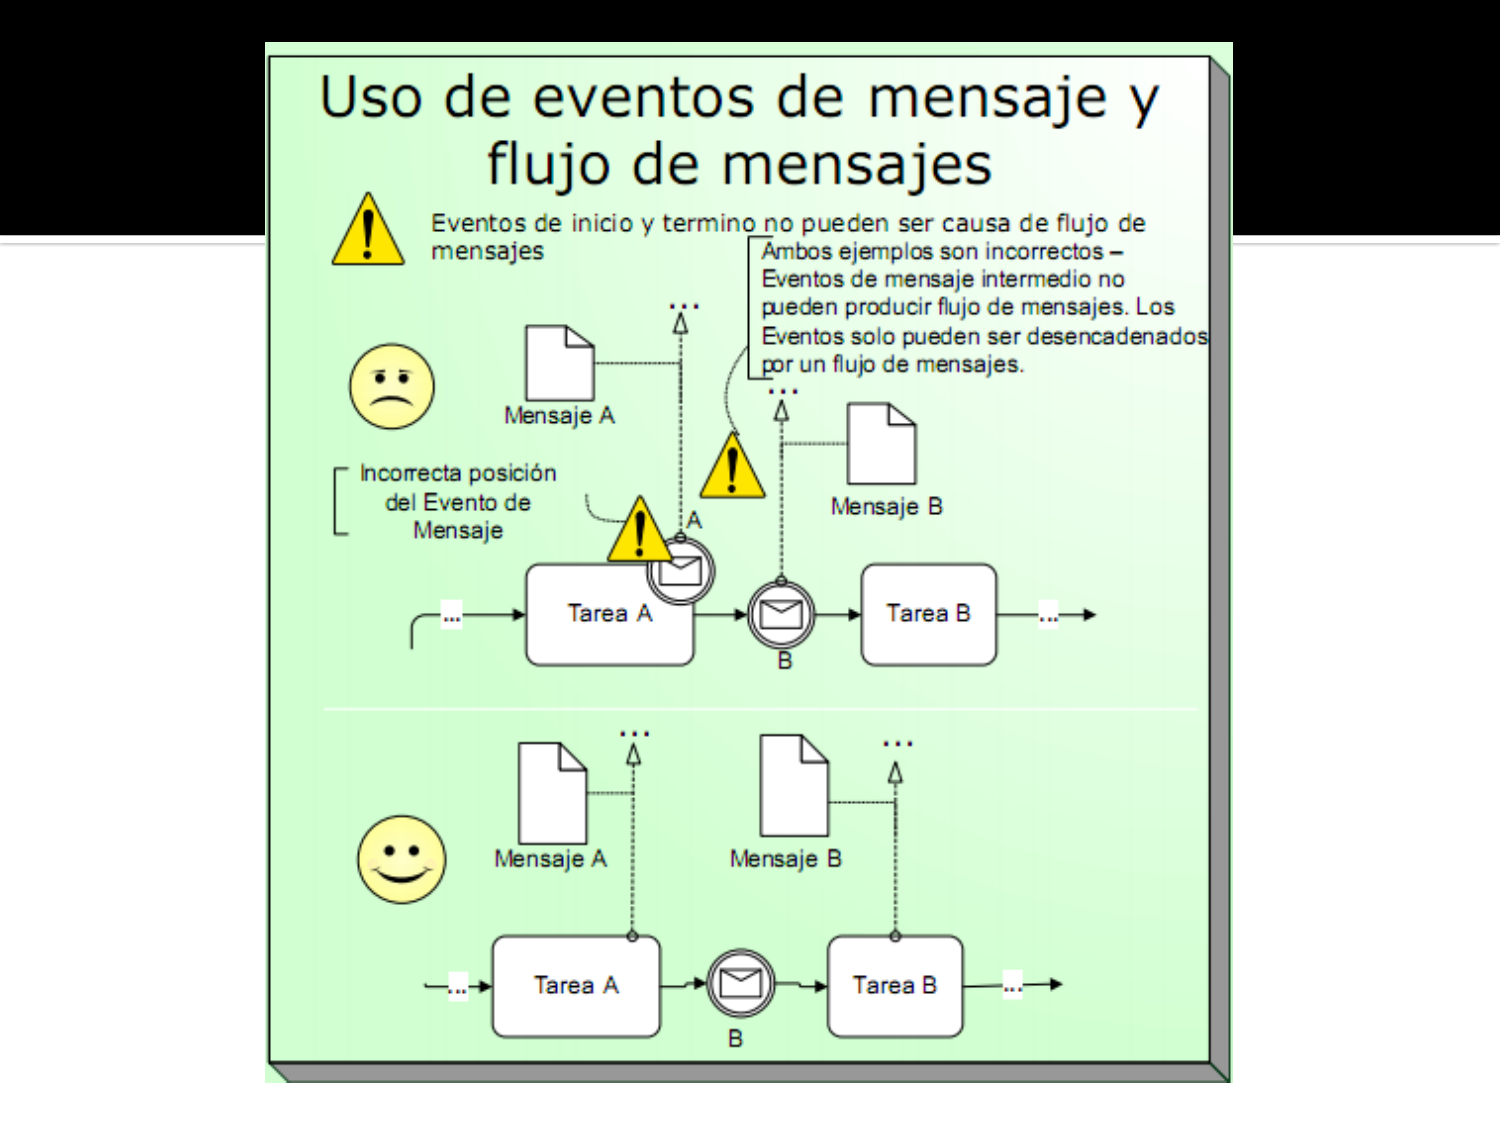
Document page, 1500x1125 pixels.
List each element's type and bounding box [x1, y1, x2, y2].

picture [265, 42, 1233, 1083]
